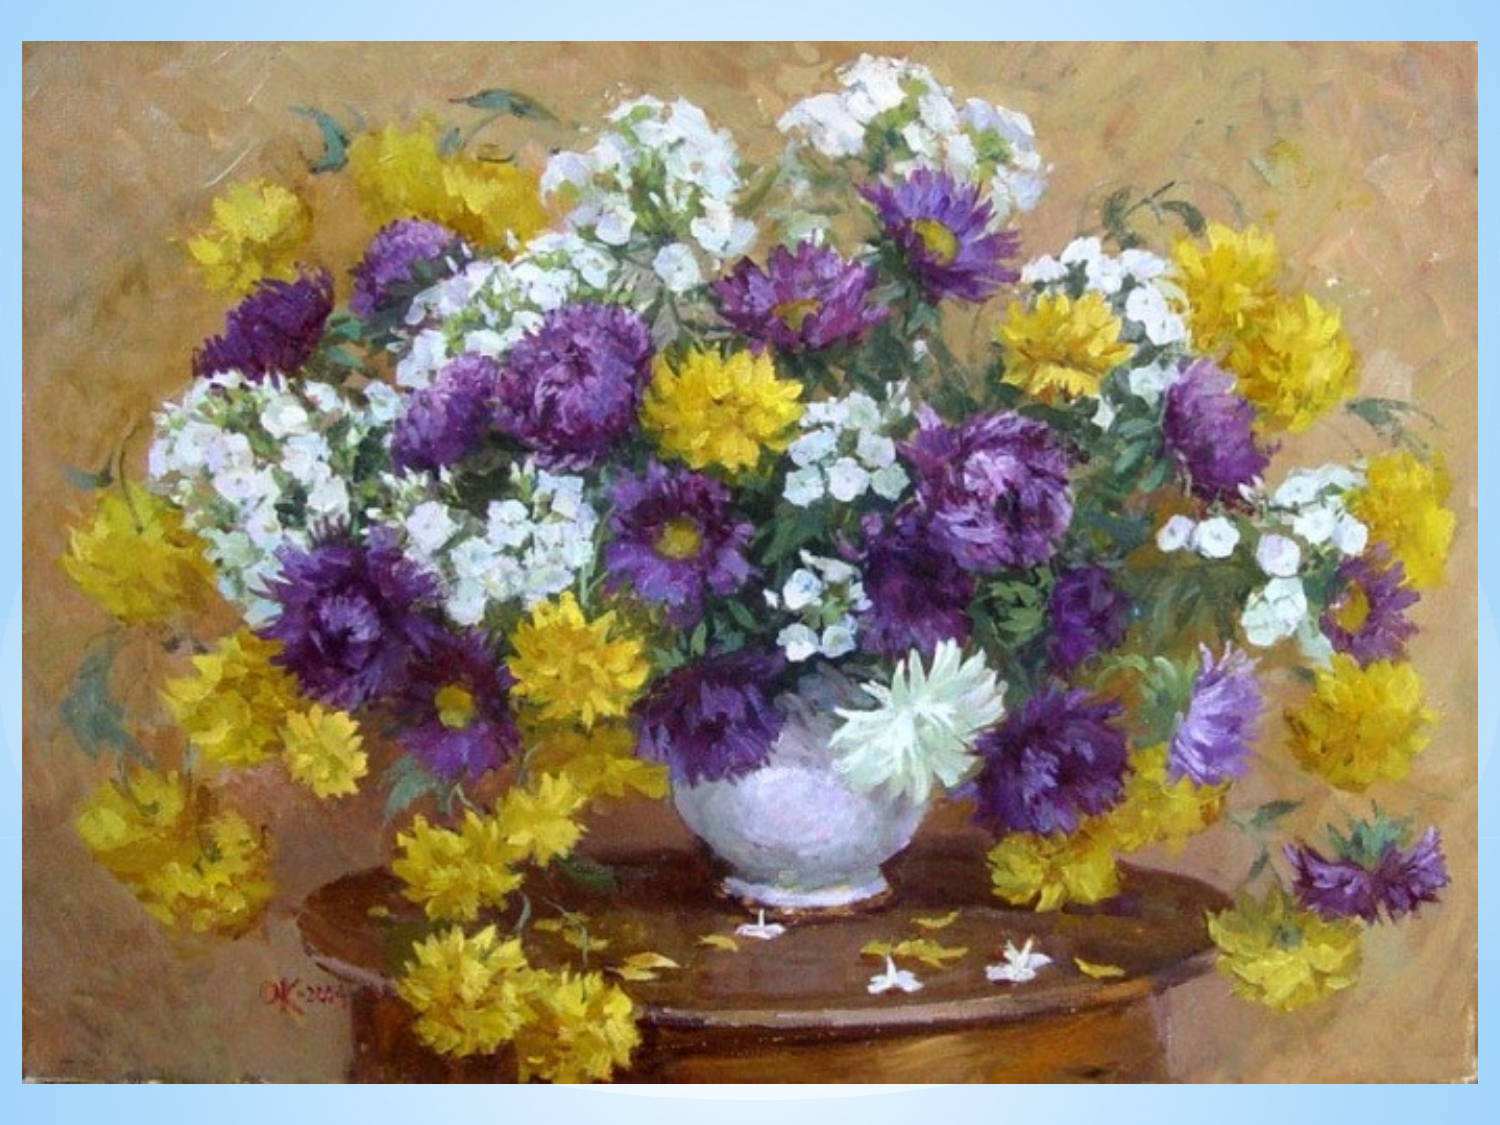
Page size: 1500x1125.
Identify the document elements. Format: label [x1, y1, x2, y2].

picture [22, 41, 1478, 1084]
